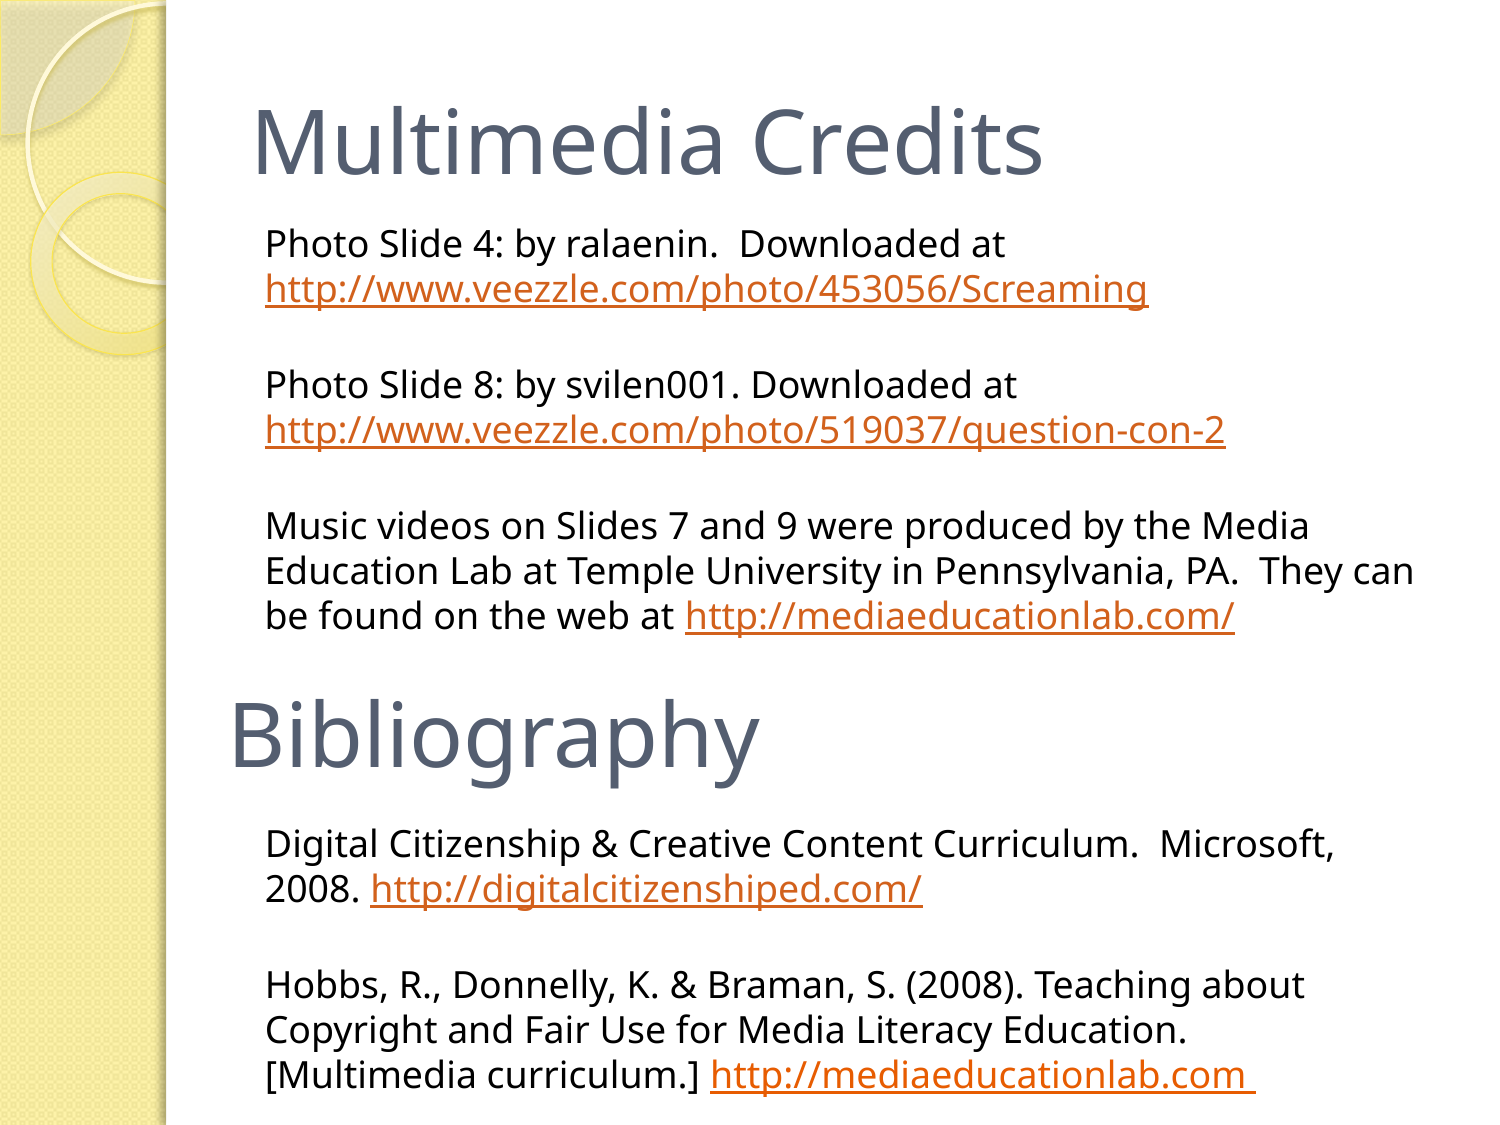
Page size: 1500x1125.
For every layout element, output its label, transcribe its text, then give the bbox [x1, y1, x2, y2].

text_box Photo Slide 4: by ralaenin. Downloaded at http://www.veezzle.com/photo/453056/Screaming Photo Slide 8: by svilen001. Downloaded at http://www.veezzle.com/photo/519037/question-con-2 Music videos on Slides 7 and 9 were produced by the Media Education Lab at Temple University in Pennsylvania, PA. They can be found on the web at http://mediaeducationlab.com/ [249, 212, 1450, 651]
text_box Digital Citizenship & Creative Content Curriculum. Microsoft, 2008. http://digitalcitizenshiped.com/ Hobbs, R., Donnelly, K. & Braman, S. (2008). Teaching about Copyright and Fair Use for Media Literacy Education. [Multimedia curriculum.] http://mediaeducationlab.com [249, 812, 1425, 1125]
title Multimedia Credits [235, 45, 1466, 233]
text_box Bibliography [212, 637, 1443, 825]
